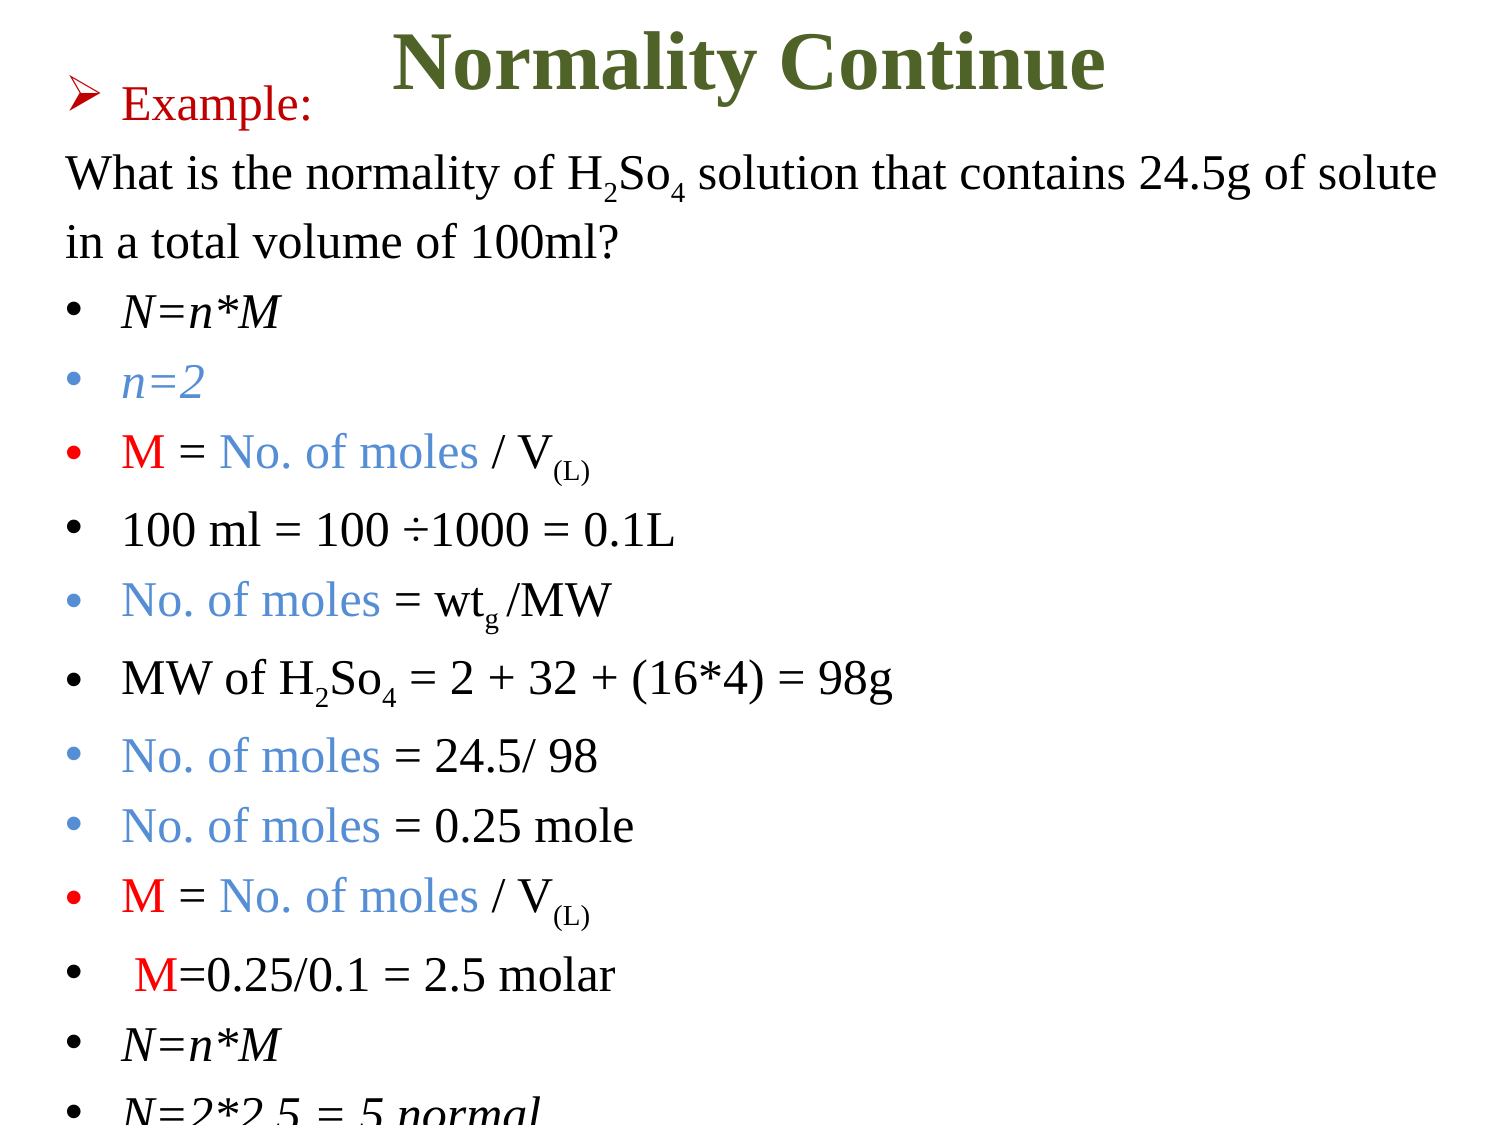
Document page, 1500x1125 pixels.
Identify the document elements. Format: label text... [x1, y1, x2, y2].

title Normality Continue [75, 0, 1425, 62]
list Example: What is the normality of H2So4 solution that contains 24.5g of solute in a total volume of 100ml? N=n*M n=2 M = No. of moles / V(L) 100 ml = 100 ÷1000 = 0.1L No. of moles = wtg /MW MW of H2So4 = 2 + 32 + (16*4) = 98g No. of moles = 24.5/ 98 No. of moles = 0.25 mole M = No. of moles / V(L) M=0.25/0.1 = 2.5 molar N=n*M N=2*2.5 = 5 normal [50, 62, 1500, 1125]
